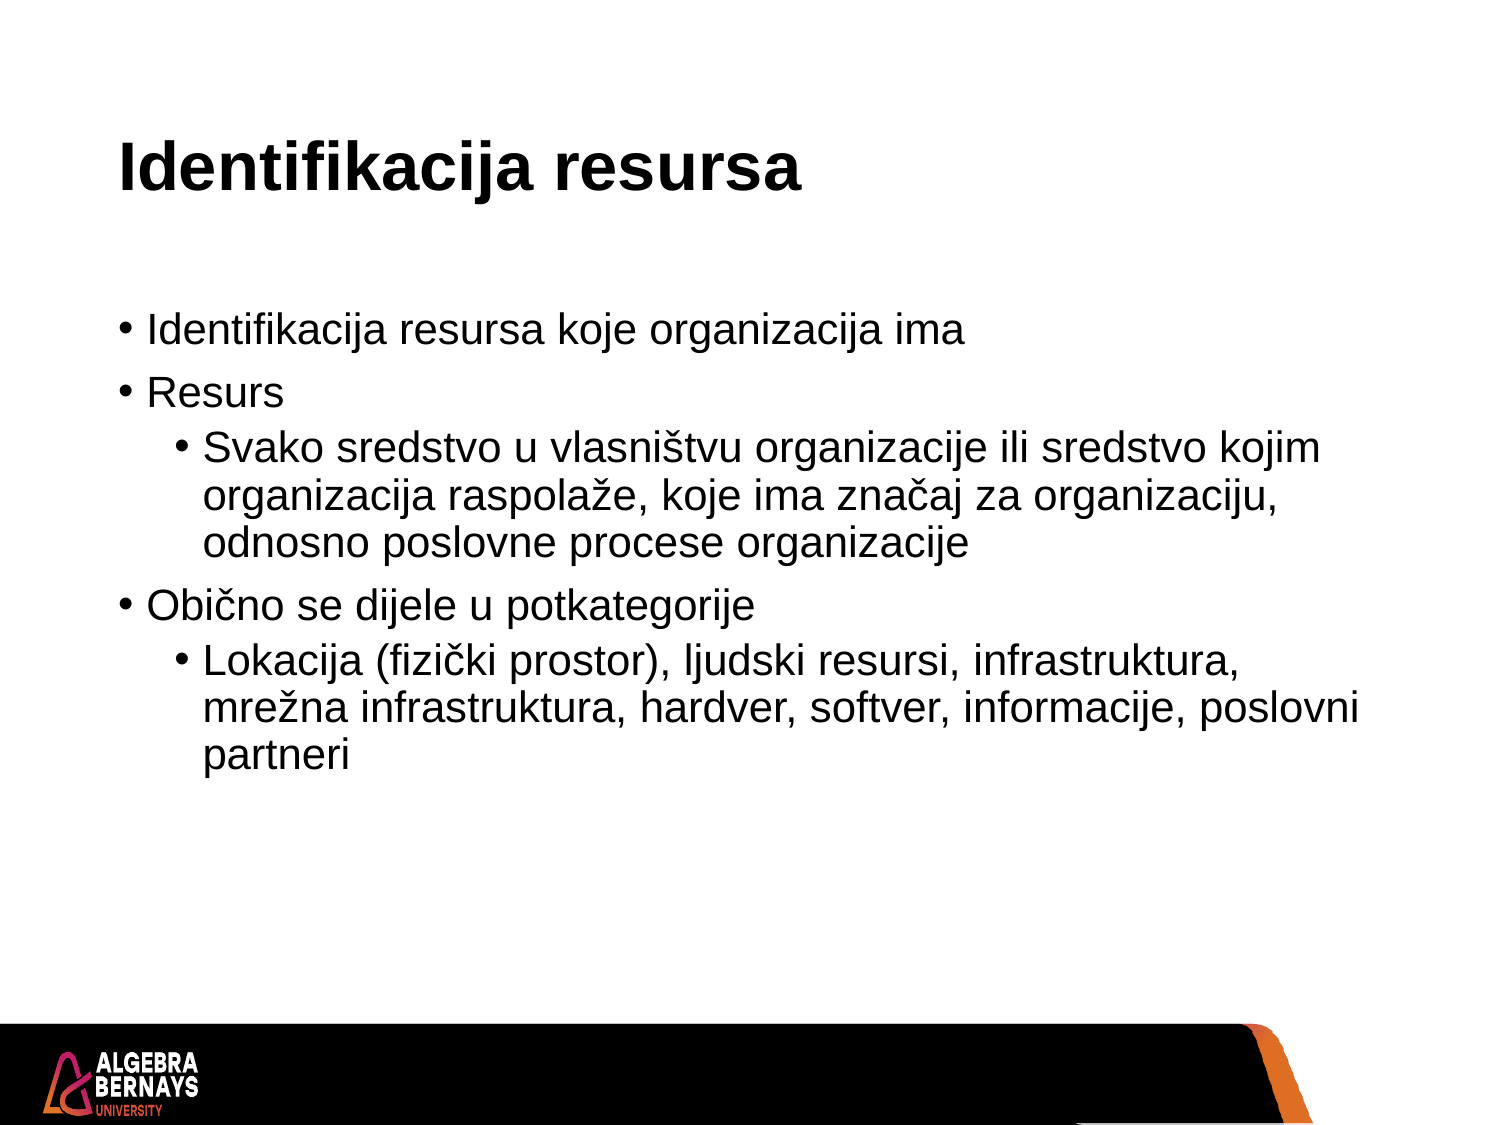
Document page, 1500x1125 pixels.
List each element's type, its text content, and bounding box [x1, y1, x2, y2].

picture [0, 1023, 1468, 1125]
list Identifikacija resursa koje organizacija ima Resurs Svako sredstvo u vlasništvu organizacije ili sredstvo kojim organizacija raspolaže, koje ima značaj za organizaciju, odnosno poslovne procese organizacije Obično se dijele u potkategorije Lokacija (fizički prostor), ljudski resursi, infrastruktura, mrežna infrastruktura, hardver, softver, informacije, poslovni partneri [103, 299, 1397, 1014]
title Identifikacija resursa [103, 59, 1397, 278]
